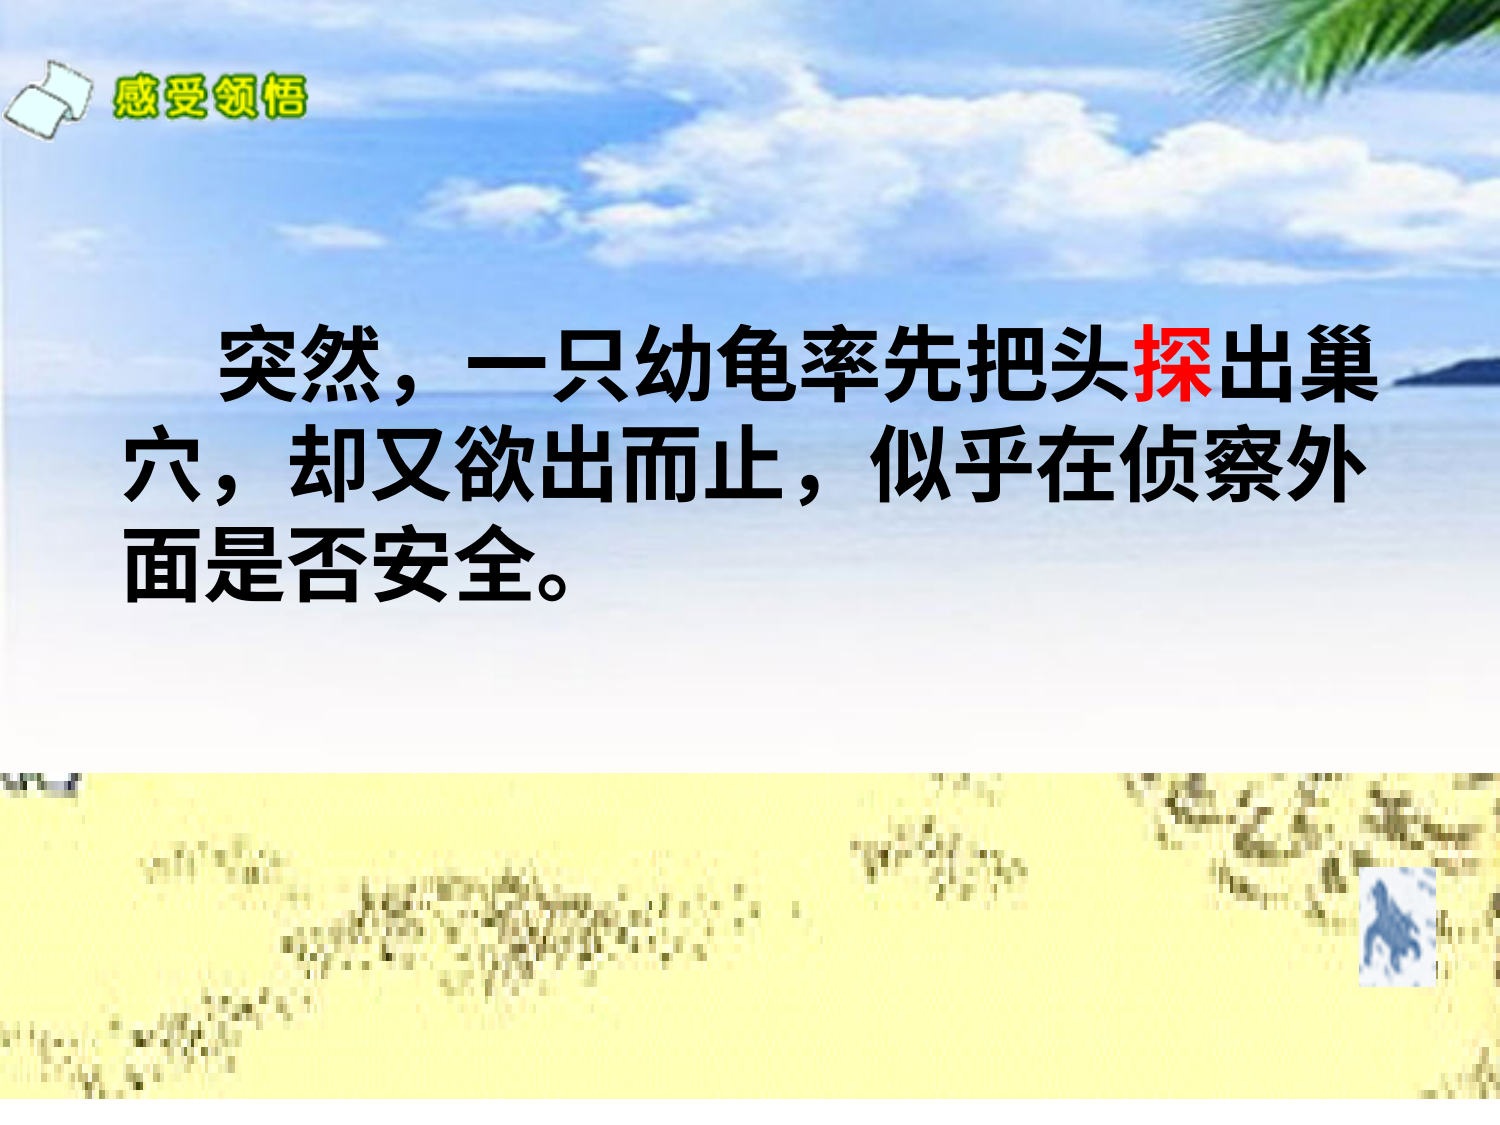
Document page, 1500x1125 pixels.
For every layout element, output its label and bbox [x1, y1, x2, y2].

picture [1359, 866, 1436, 987]
text_box [0, 773, 1500, 1125]
picture [0, 0, 1500, 773]
